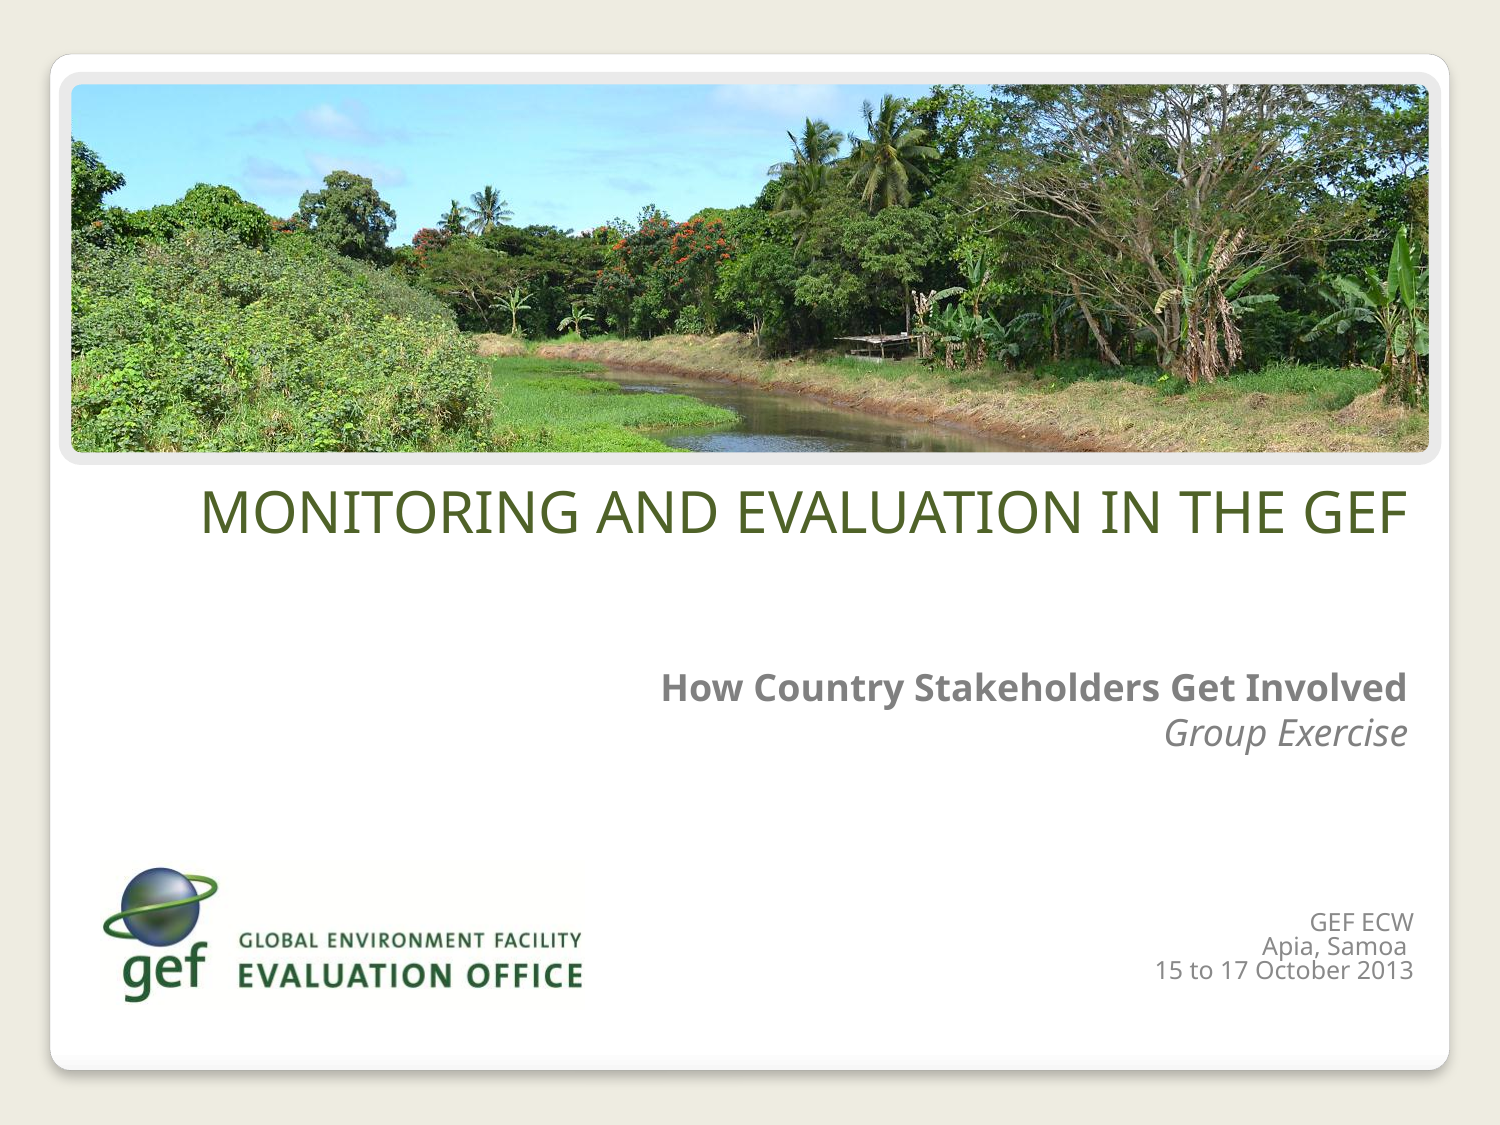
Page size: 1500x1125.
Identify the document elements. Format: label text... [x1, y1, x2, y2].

text_box GEF ECW Apia, Samoa 15 to 17 October 2013 [850, 905, 1430, 992]
subtitle How Country Stakeholders Get Involved Group Exercise [41, 656, 1424, 925]
picture [100, 860, 585, 1010]
picture [64, 77, 1436, 459]
title MONITORING AND EVALUATION IN THE GEF [112, 472, 1424, 610]
